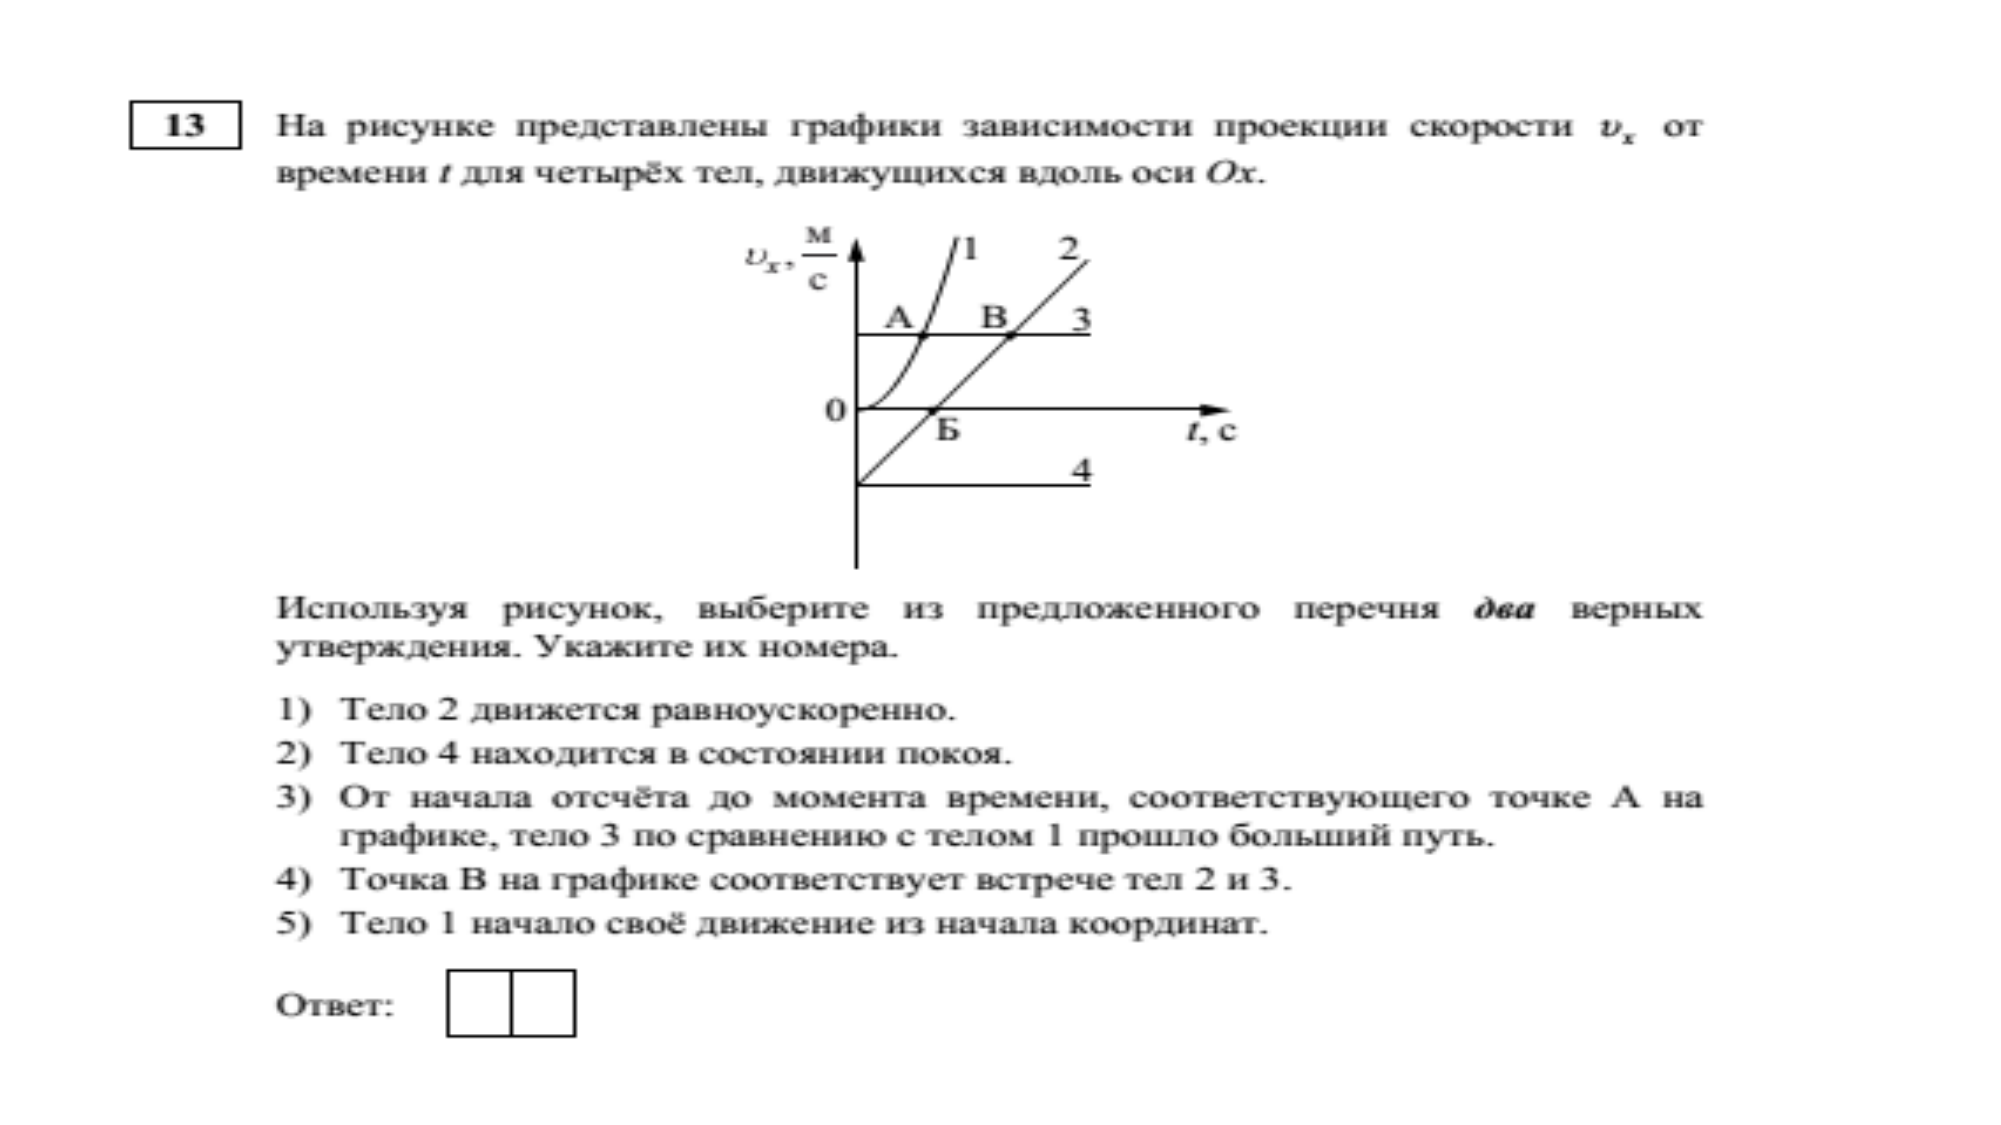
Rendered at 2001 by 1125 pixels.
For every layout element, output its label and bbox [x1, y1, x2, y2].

picture [106, 41, 1863, 1107]
